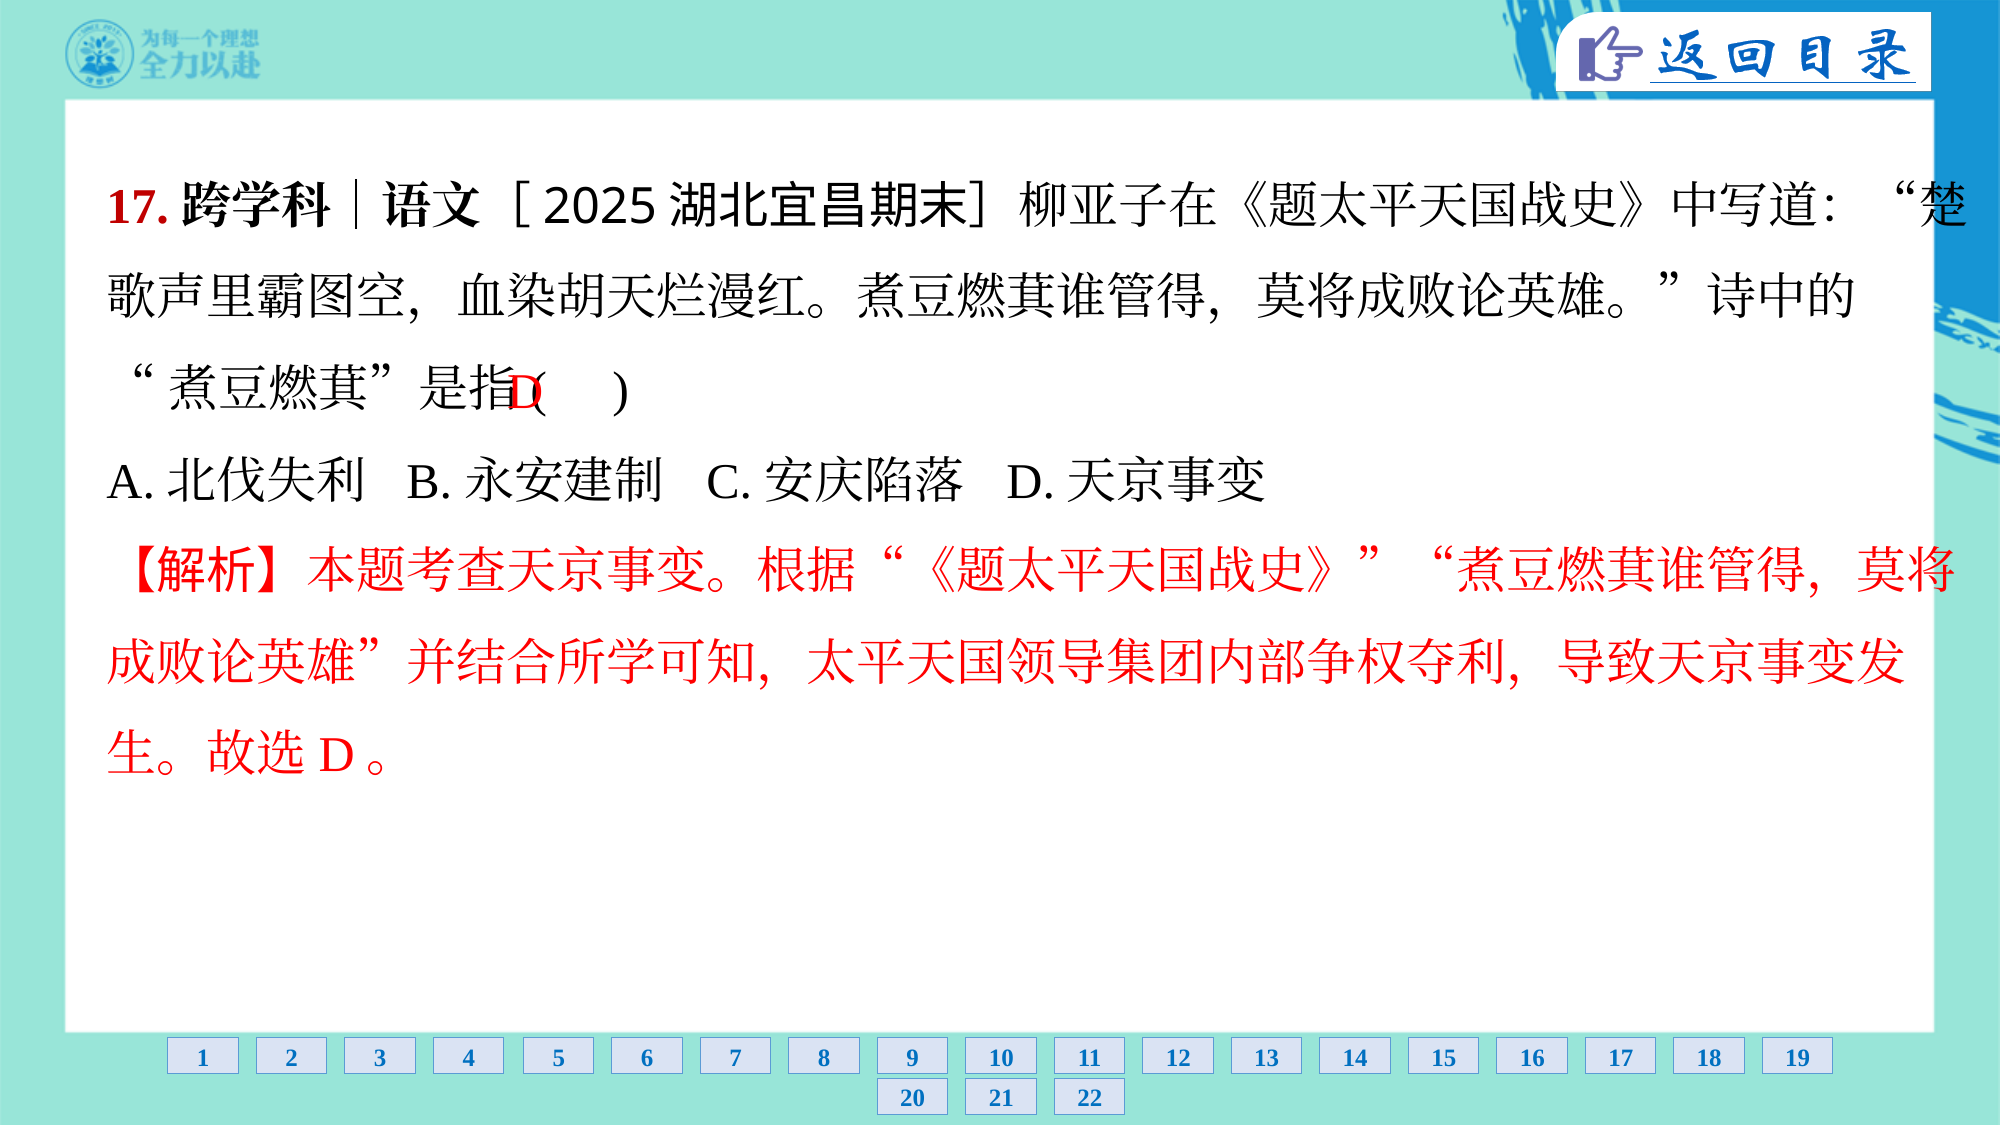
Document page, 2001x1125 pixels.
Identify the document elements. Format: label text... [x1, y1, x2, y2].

text_box A.北伐失利 B.永安建制 C.安庆陷落 D.天京事变 [106, 420, 1895, 506]
picture [0, 0, 2000, 1125]
text_box 【解析】本题考查天京事变。根据“《题太平天国战史》”“煮豆燃萁谁管得，莫将 成败论英雄”并结合所学可知，太平天国领导集团内部争权夺利，导致天京事变发 生。故选D。 [106, 506, 1895, 782]
text_box D [488, 326, 562, 419]
text_box 17.跨学科│语文［2025湖北宜昌期末］柳亚子在《题太平天国战史》中写道：“楚 歌声里霸图空，血染胡天烂漫红。煮豆燃萁谁管得，莫将成败论英雄。”诗中的 “煮豆燃萁”是指( ) [106, 141, 1895, 417]
